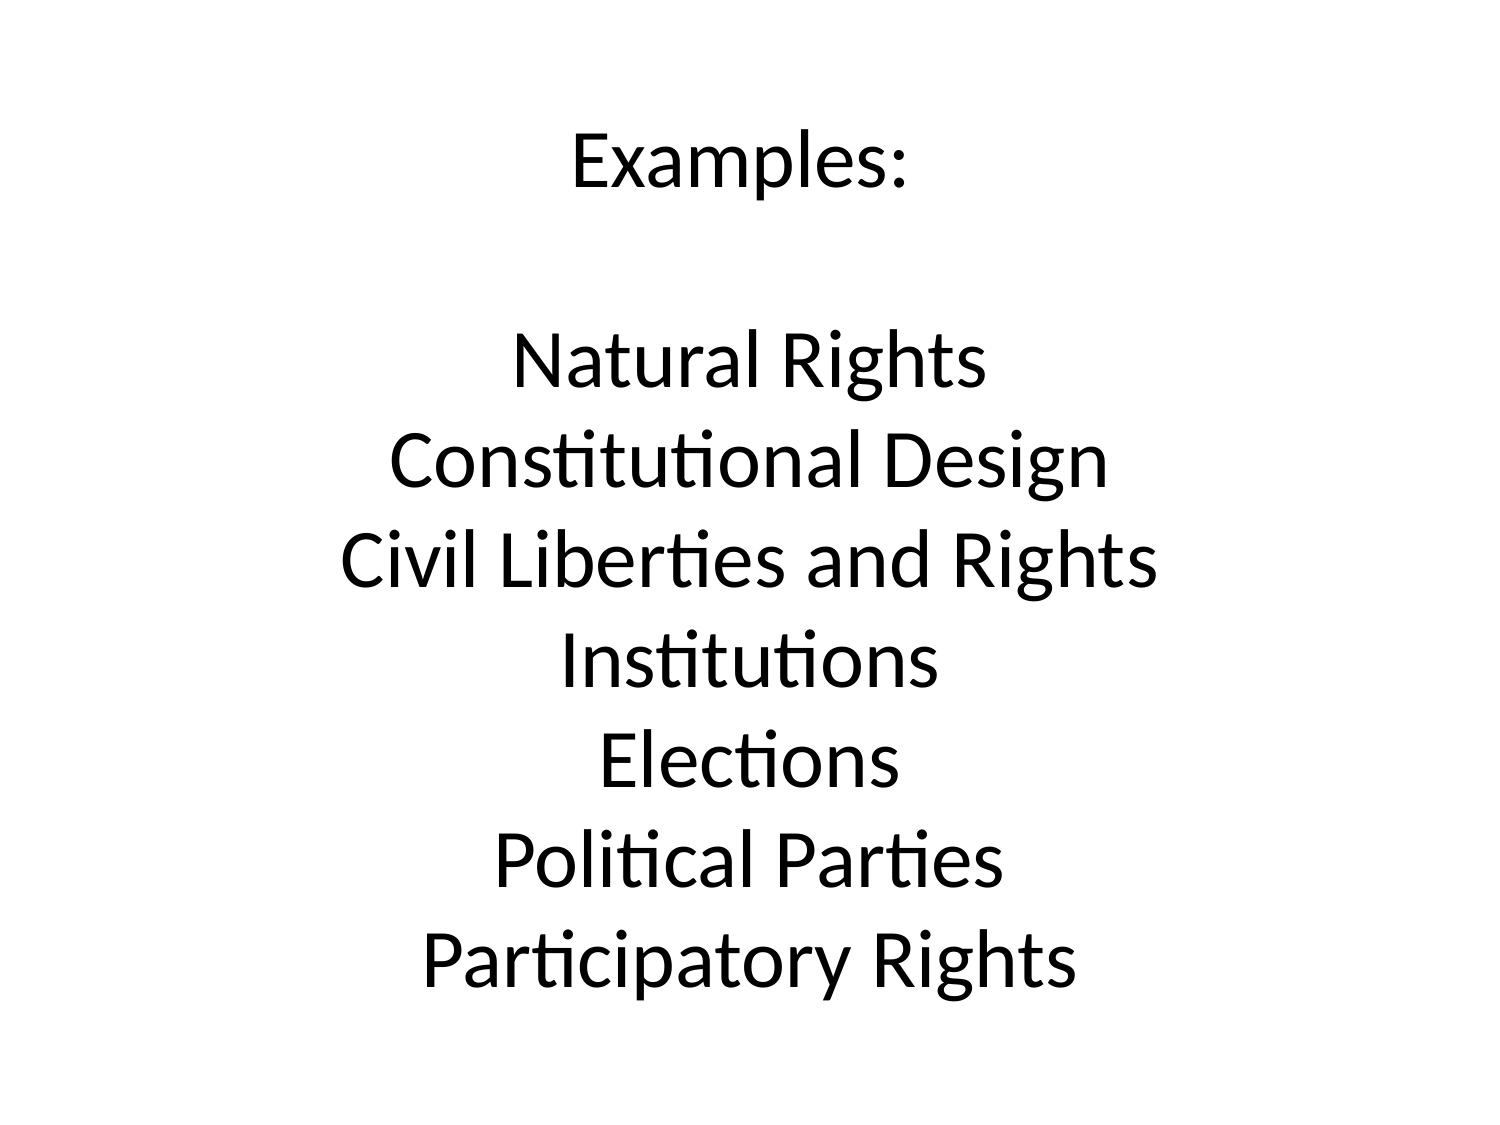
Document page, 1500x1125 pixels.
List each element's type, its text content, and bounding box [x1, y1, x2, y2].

title Examples: Natural Rights Constitutional Design Civil Liberties and Rights Institutions Elections Political Parties Participatory Rights [74, 44, 1426, 1063]
